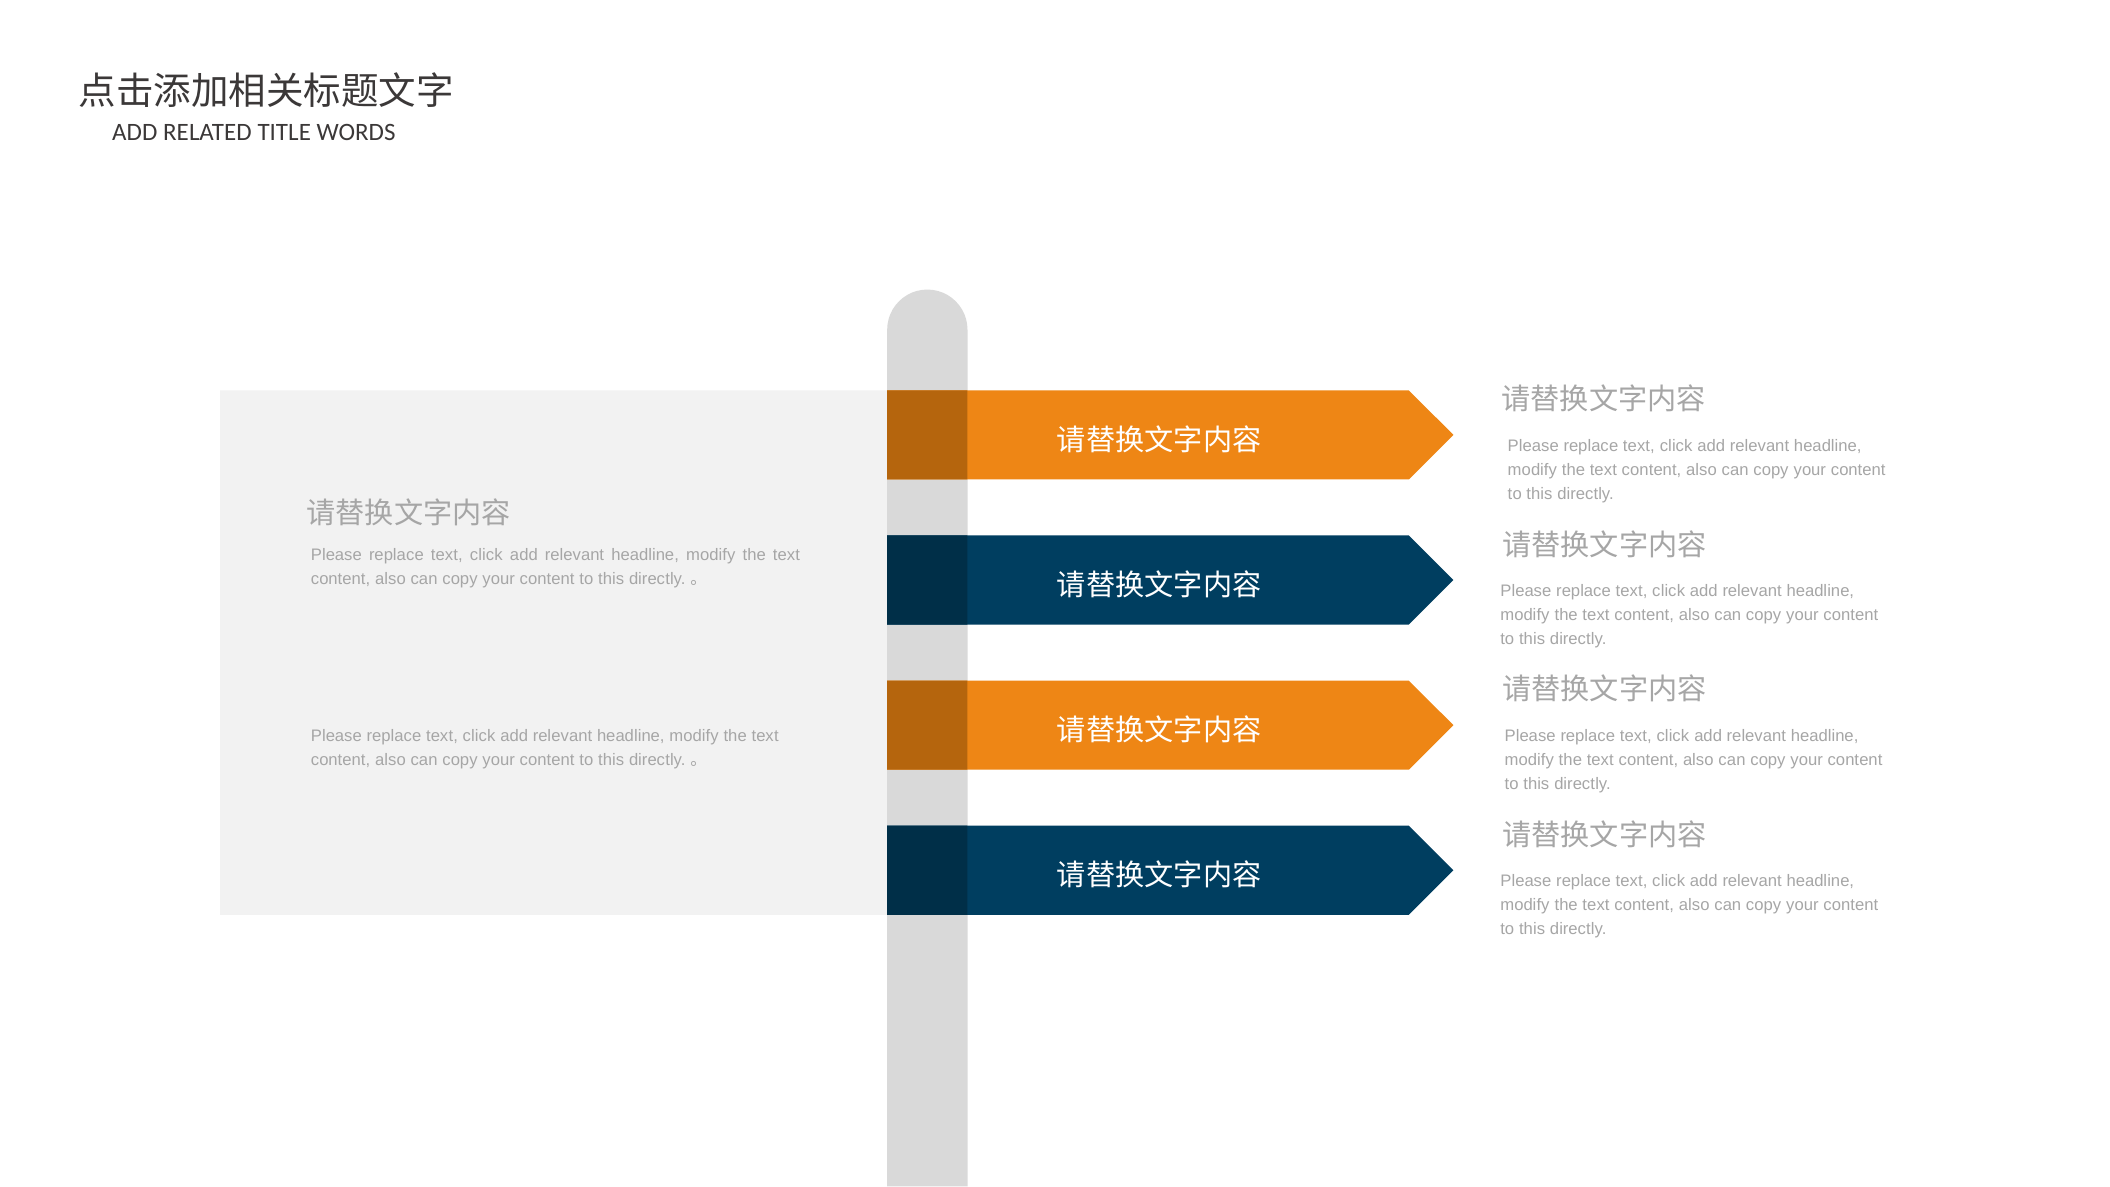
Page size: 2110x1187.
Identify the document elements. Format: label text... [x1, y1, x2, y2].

text_box [886, 915, 969, 1187]
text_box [220, 390, 887, 915]
text_box 点击添加相关标题文字 [62, 59, 470, 121]
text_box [1485, 656, 1900, 800]
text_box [887, 535, 1454, 625]
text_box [887, 390, 1454, 480]
text_box [887, 625, 969, 680]
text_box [1485, 801, 1896, 945]
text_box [887, 680, 1454, 770]
text_box [887, 770, 969, 825]
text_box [1485, 366, 1903, 510]
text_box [1485, 511, 1896, 655]
text_box [887, 480, 969, 535]
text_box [887, 825, 1454, 915]
text_box ADD RELATED TITLE WORDS [96, 107, 413, 154]
text_box [886, 288, 969, 390]
